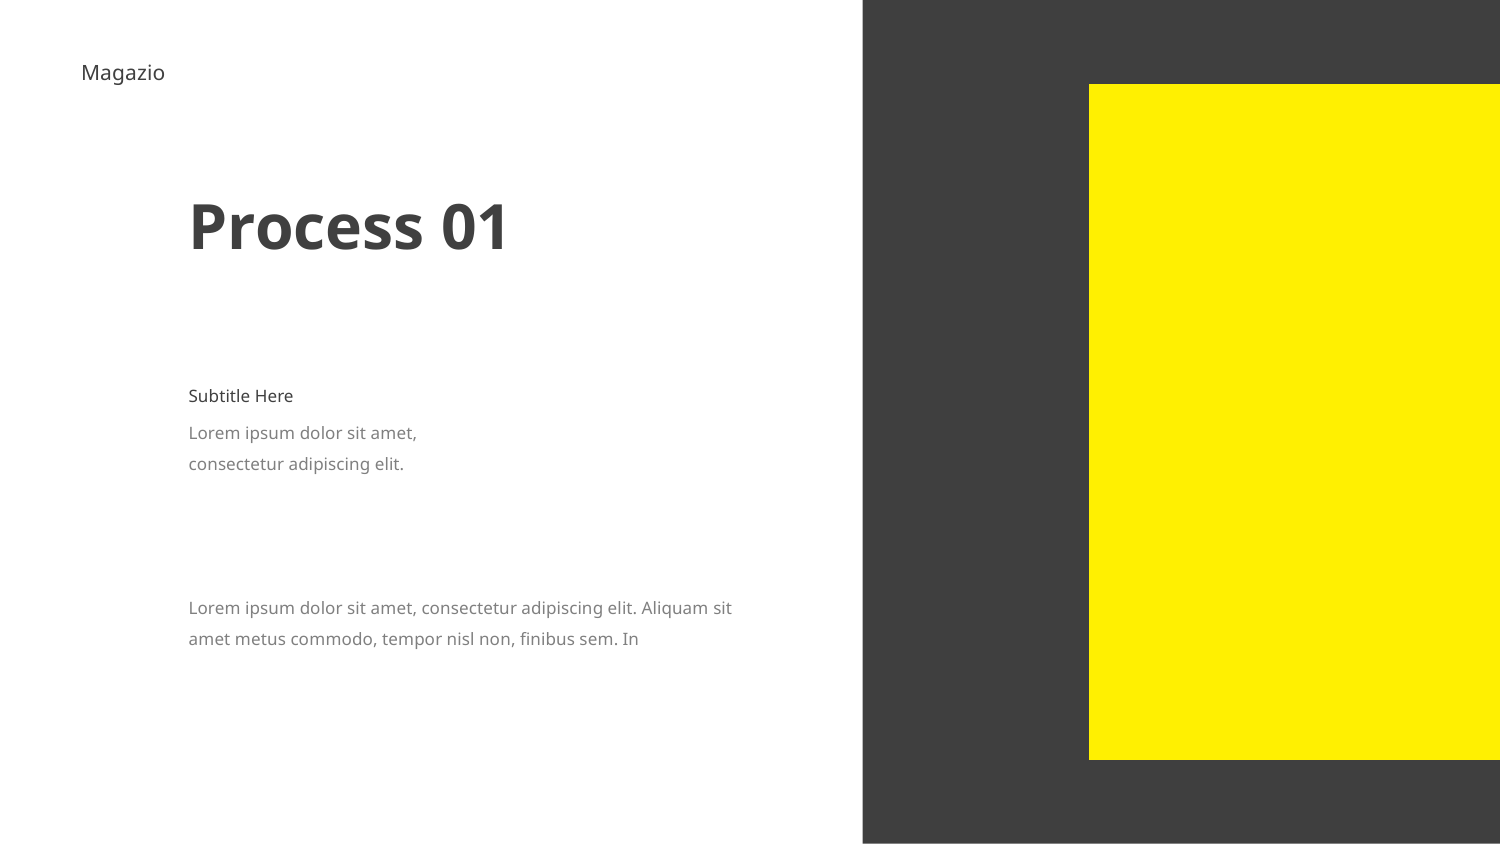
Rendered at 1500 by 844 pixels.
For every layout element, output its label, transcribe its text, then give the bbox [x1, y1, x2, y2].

text_box Lorem ipsum dolor sit amet, consectetur adipiscing elit. Aliquam sit amet metus commodo, tempor nisl non, finibus sem. In [173, 579, 750, 656]
text_box Process 01 [173, 179, 685, 269]
text_box Magazio [66, 52, 257, 93]
text_box Subtitle Here [173, 367, 524, 404]
picture [1089, 84, 1500, 760]
text_box Lorem ipsum dolor sit amet, consectetur adipiscing elit. [173, 404, 524, 481]
